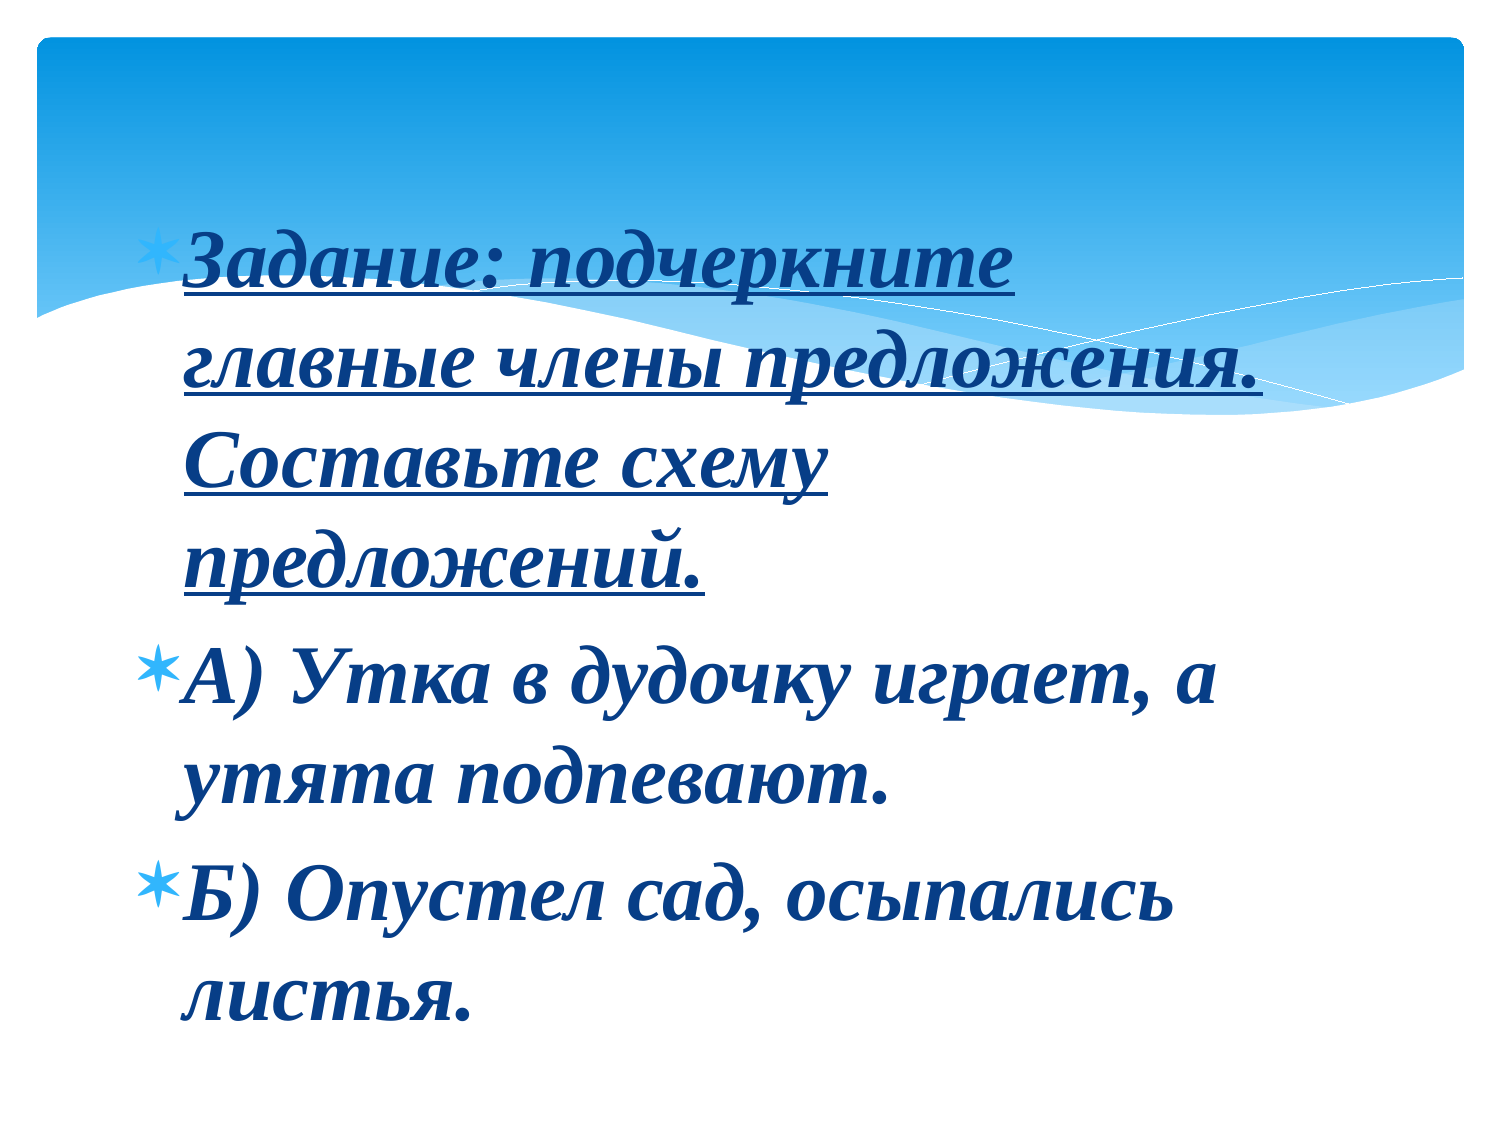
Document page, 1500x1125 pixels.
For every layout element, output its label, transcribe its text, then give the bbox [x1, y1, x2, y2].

list Задание: подчеркните главные члены предложения. Составьте схему предложений. А) Утка в дудочку играет, а утята подпевают. Б) Опустел сад, осыпались листья. [123, 196, 1340, 1041]
